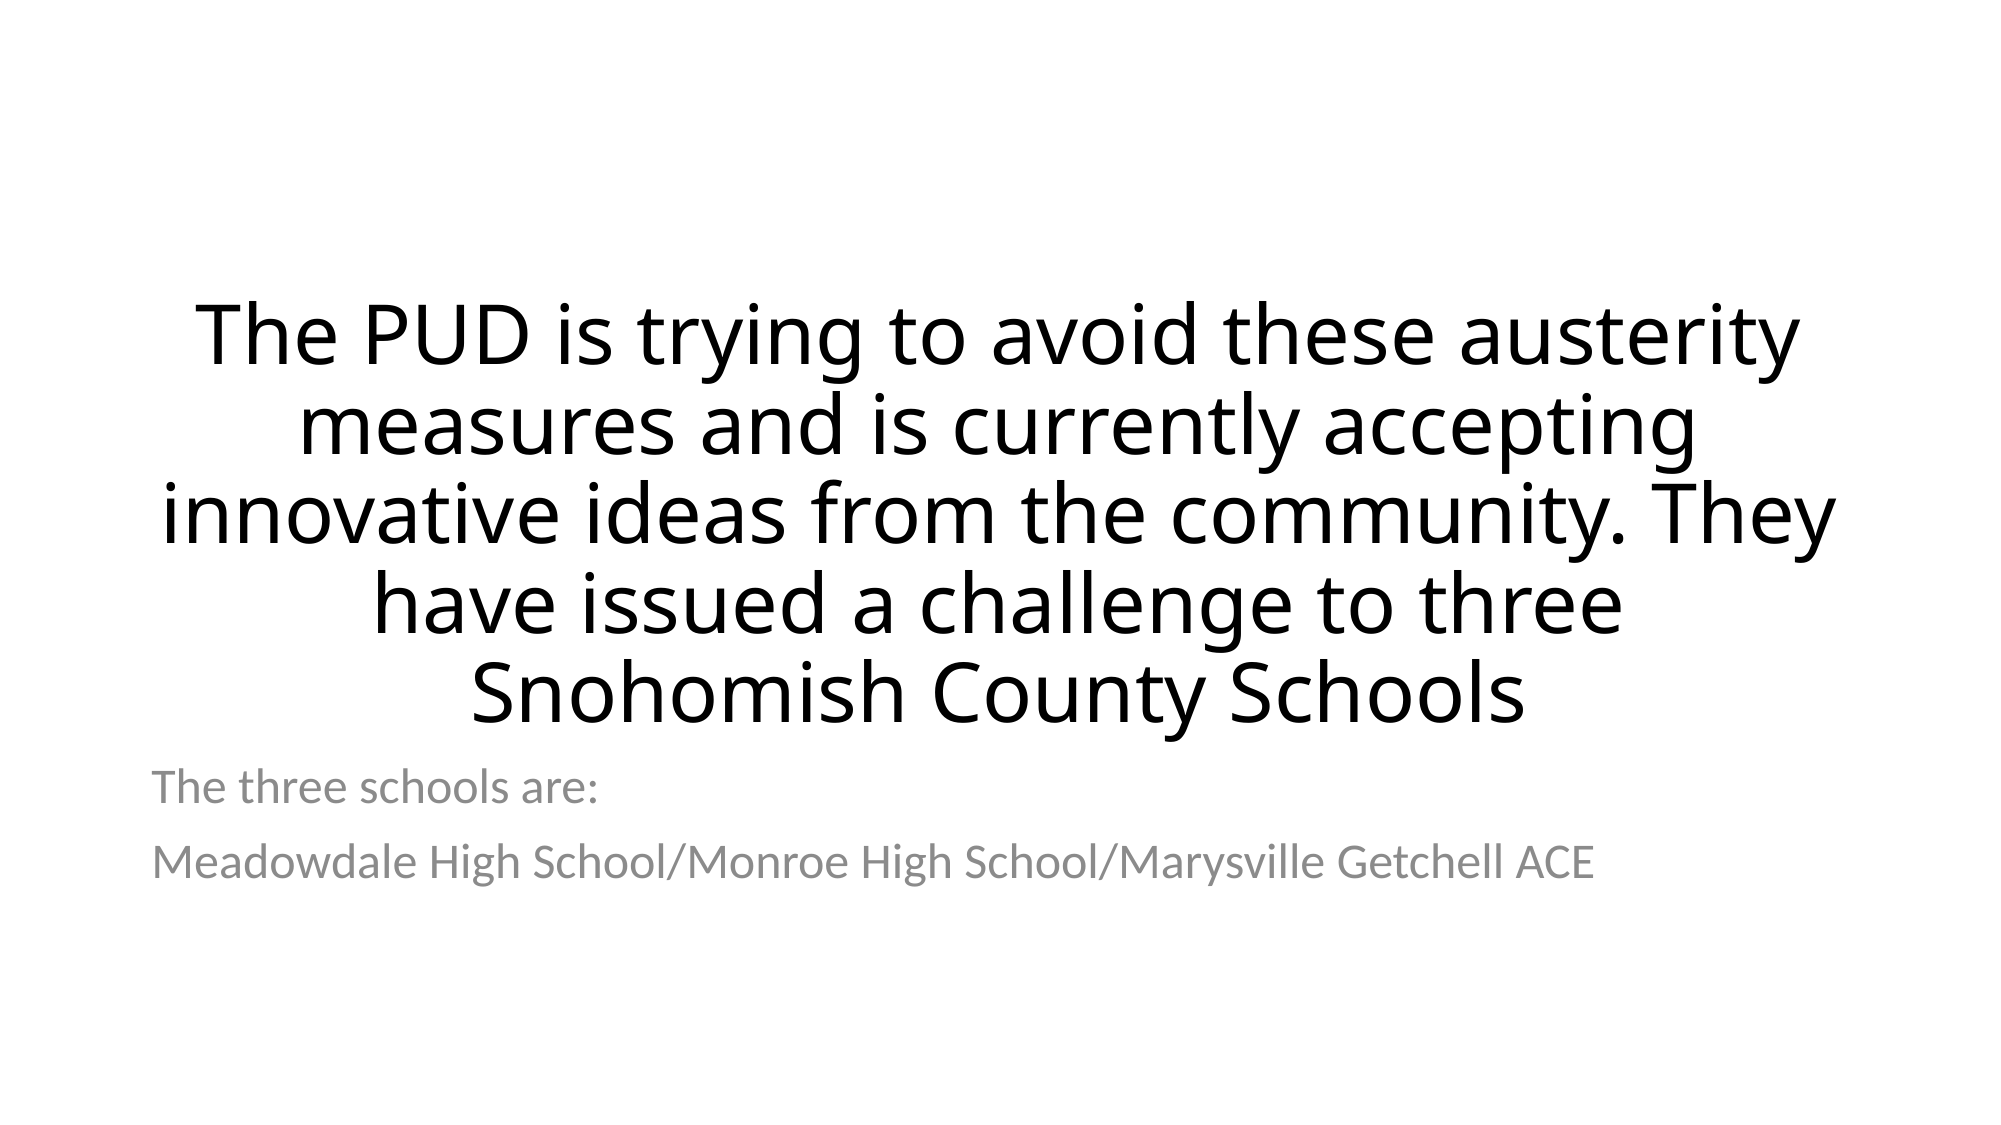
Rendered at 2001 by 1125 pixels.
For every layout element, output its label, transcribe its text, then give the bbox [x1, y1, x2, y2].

title The PUD is trying to avoid these austerity measures and is currently accepting innovative ideas from the community. They have issued a challenge to three Snohomish County Schools [136, 280, 1862, 749]
list The three schools are: Meadowdale High School/Monroe High School/Marysville Getchell ACE [136, 752, 1862, 999]
